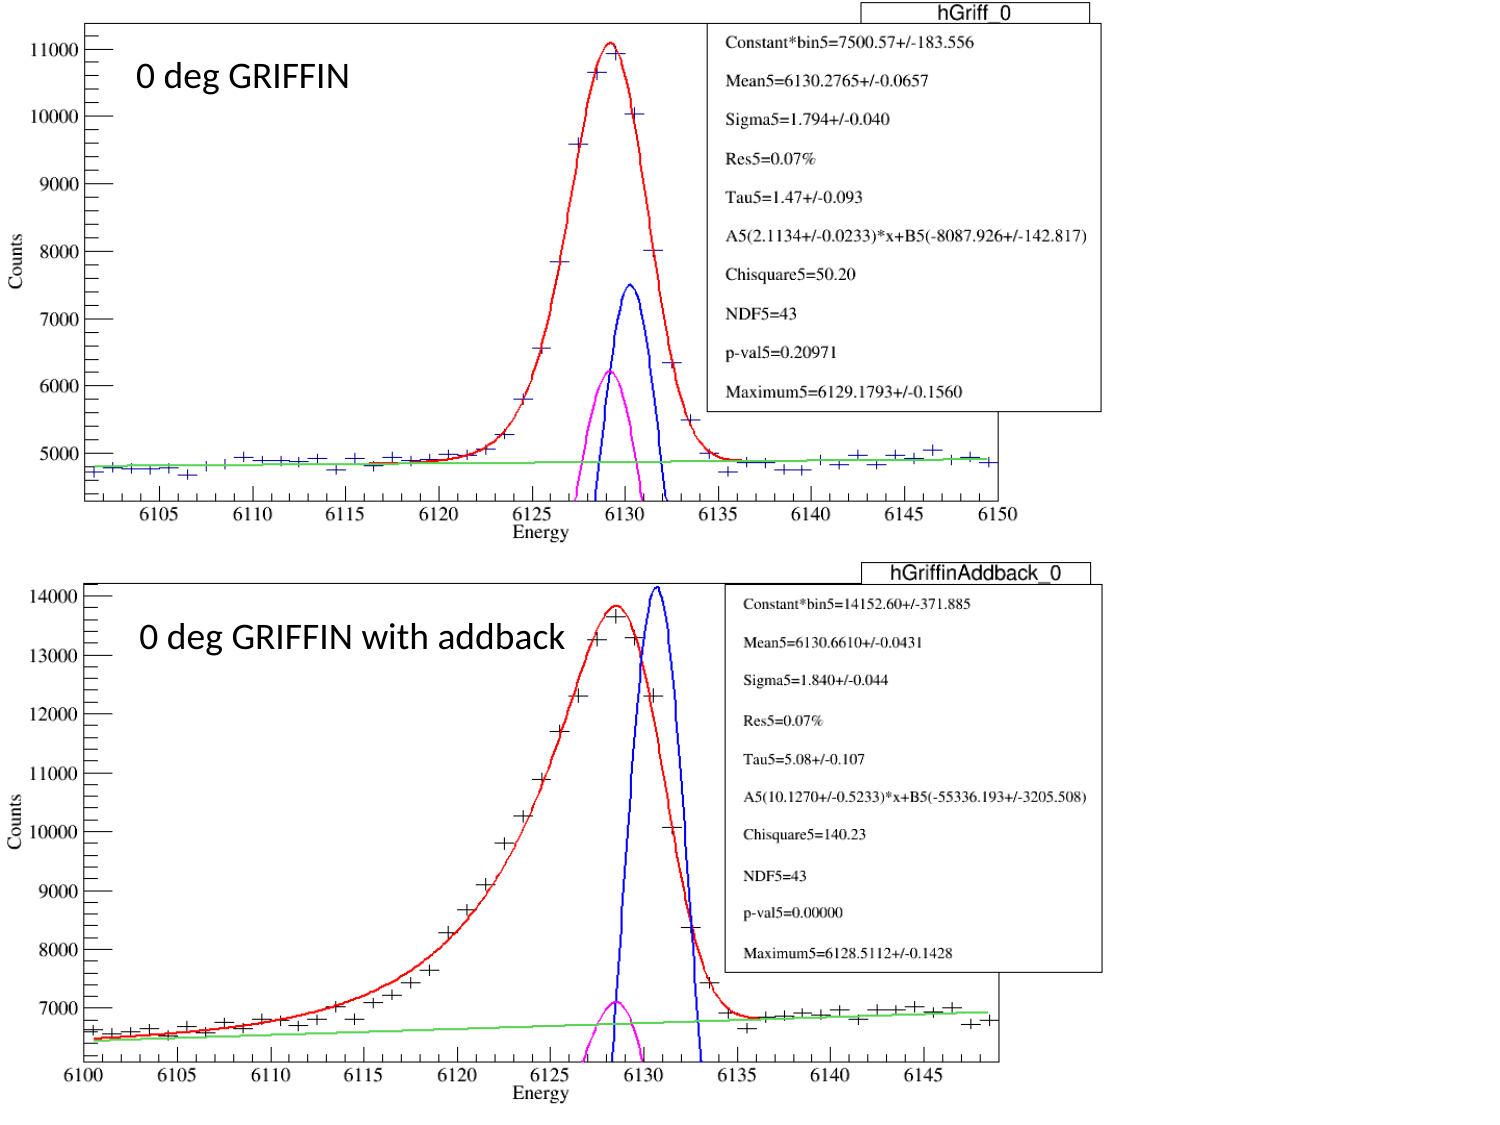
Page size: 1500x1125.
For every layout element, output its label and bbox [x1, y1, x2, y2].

picture [0, 0, 1113, 1122]
